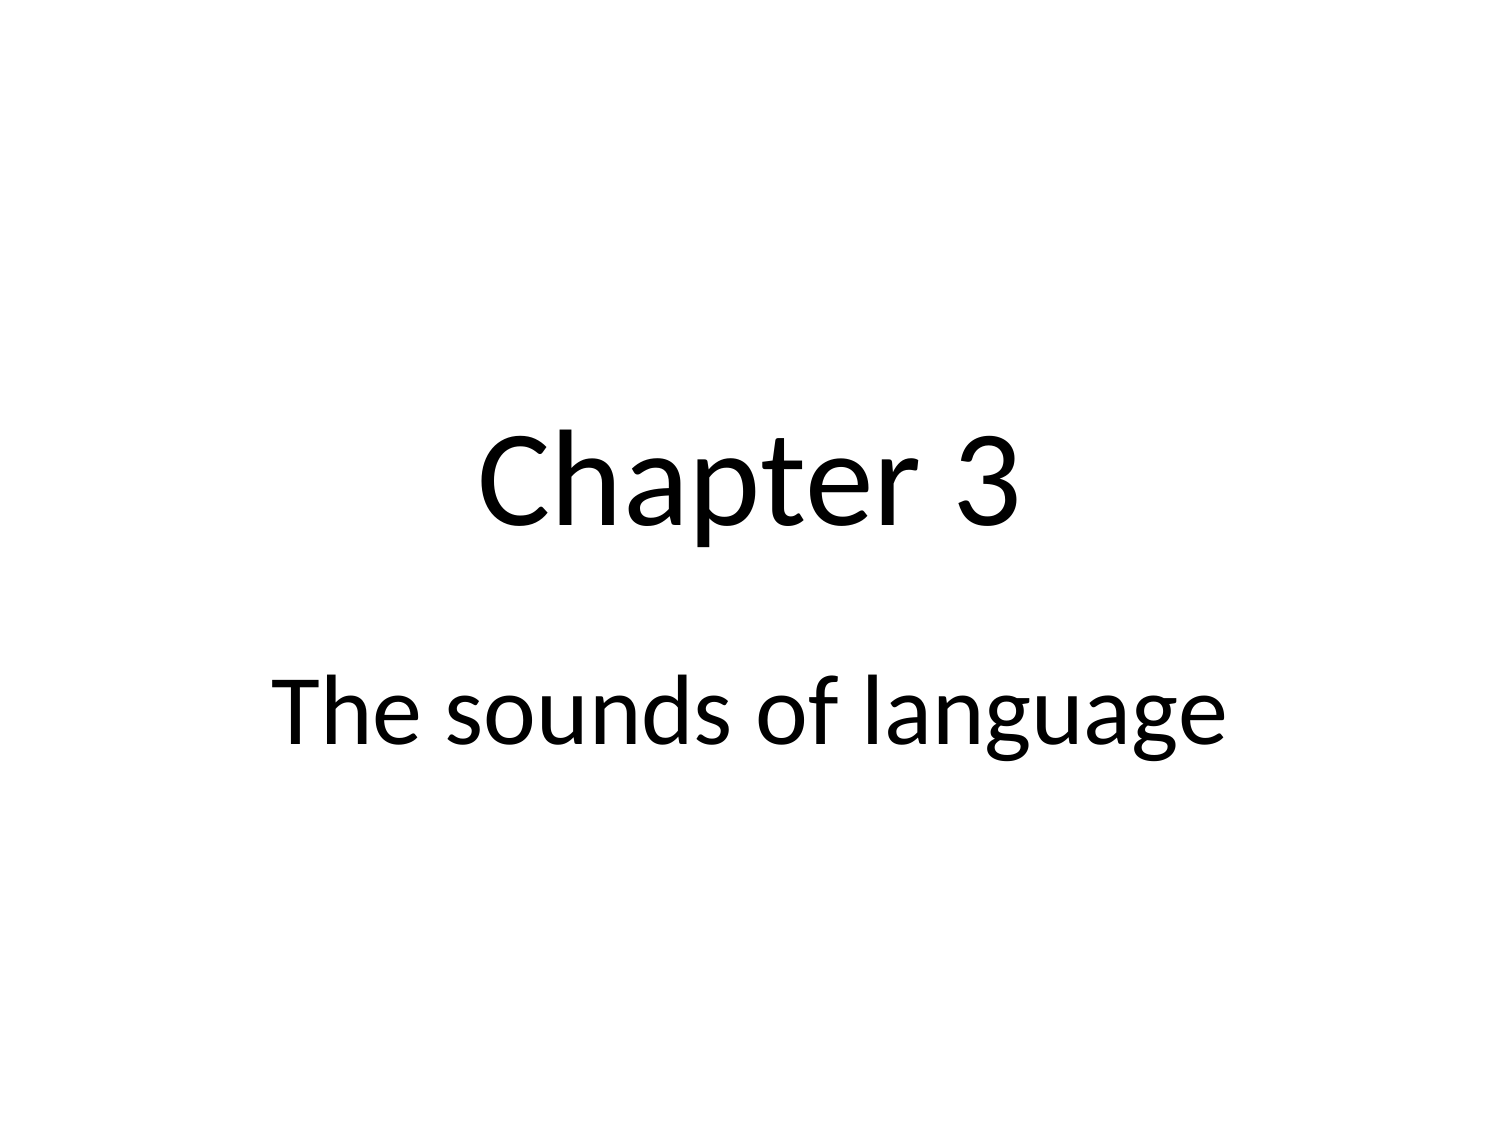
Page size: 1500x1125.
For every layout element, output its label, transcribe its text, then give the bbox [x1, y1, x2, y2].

title Chapter 3 [112, 349, 1388, 591]
subtitle The sounds of language [225, 637, 1275, 925]
